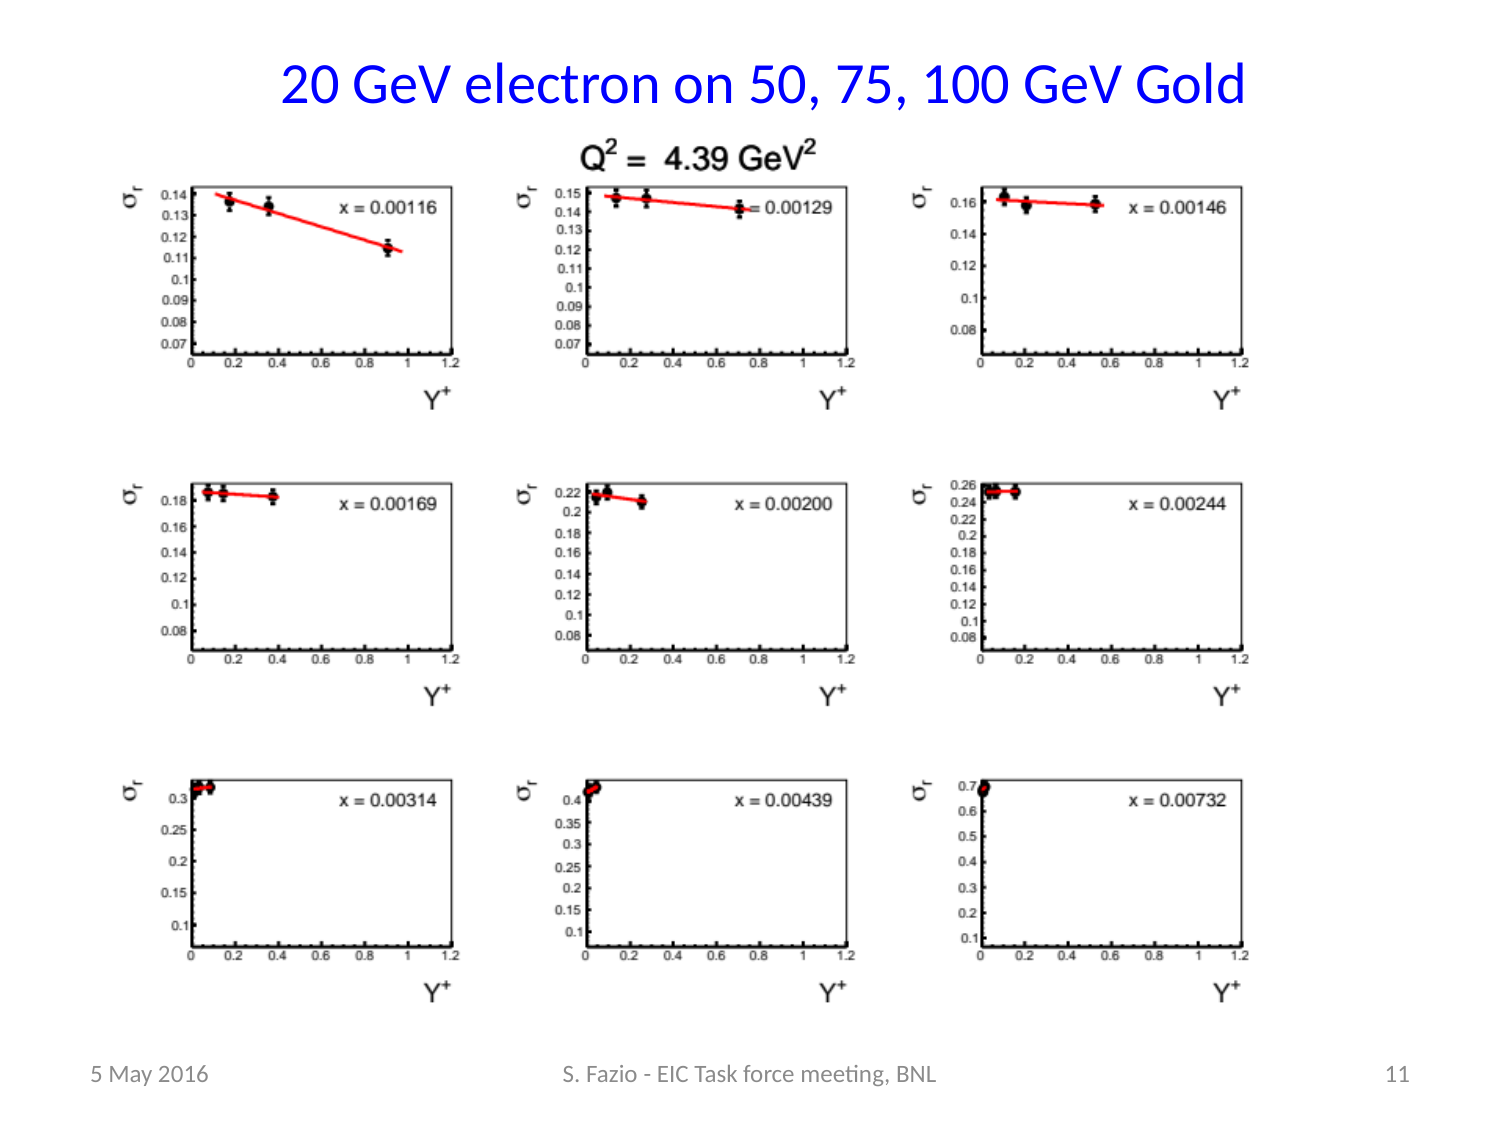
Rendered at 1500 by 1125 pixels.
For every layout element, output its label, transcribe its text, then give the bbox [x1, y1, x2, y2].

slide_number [75, 1042, 425, 1103]
footer S. Fazio - EIC Task force meeting, BNL [512, 1042, 988, 1103]
text_box 20 GeV electron on 50, 75, 100 GeV Gold [266, 37, 1263, 121]
slide_number 11 [1074, 1042, 1425, 1103]
picture [105, 122, 1288, 1009]
